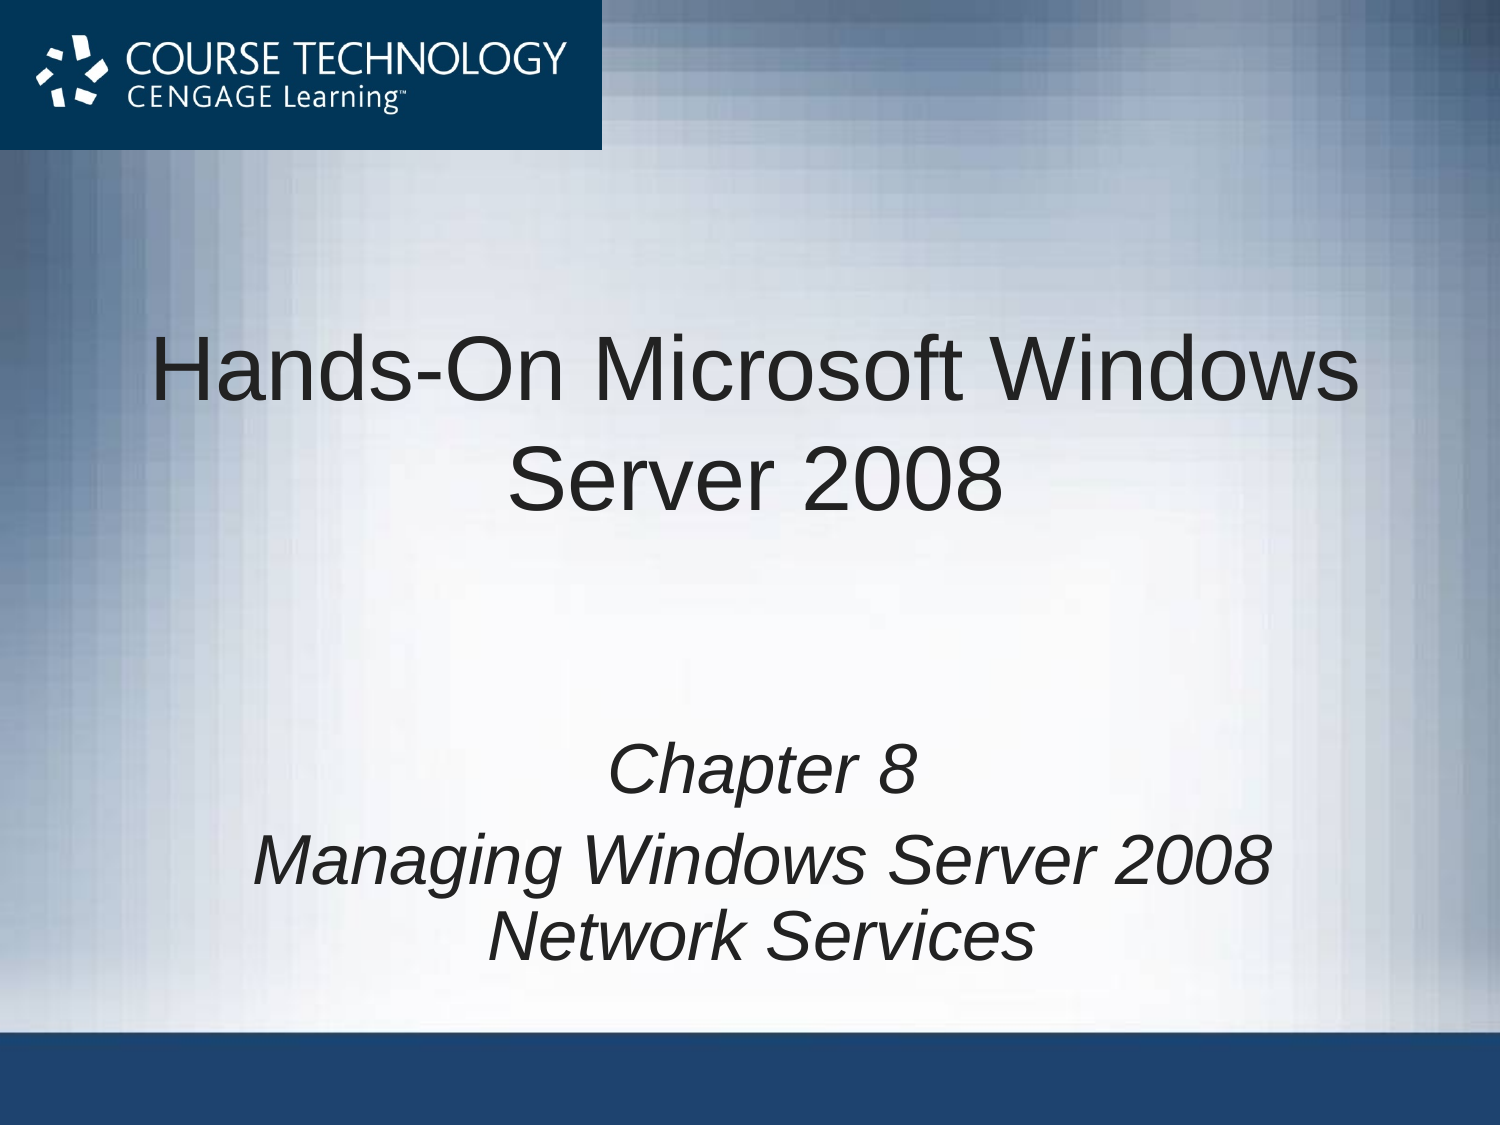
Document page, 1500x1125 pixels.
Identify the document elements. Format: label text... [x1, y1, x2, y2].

picture [0, 0, 1500, 1125]
title Hands-On Microsoft Windows Server 2008 [99, 237, 1413, 601]
subtitle Chapter 8 Managing Windows Server 2008 Network Services [99, 724, 1426, 963]
